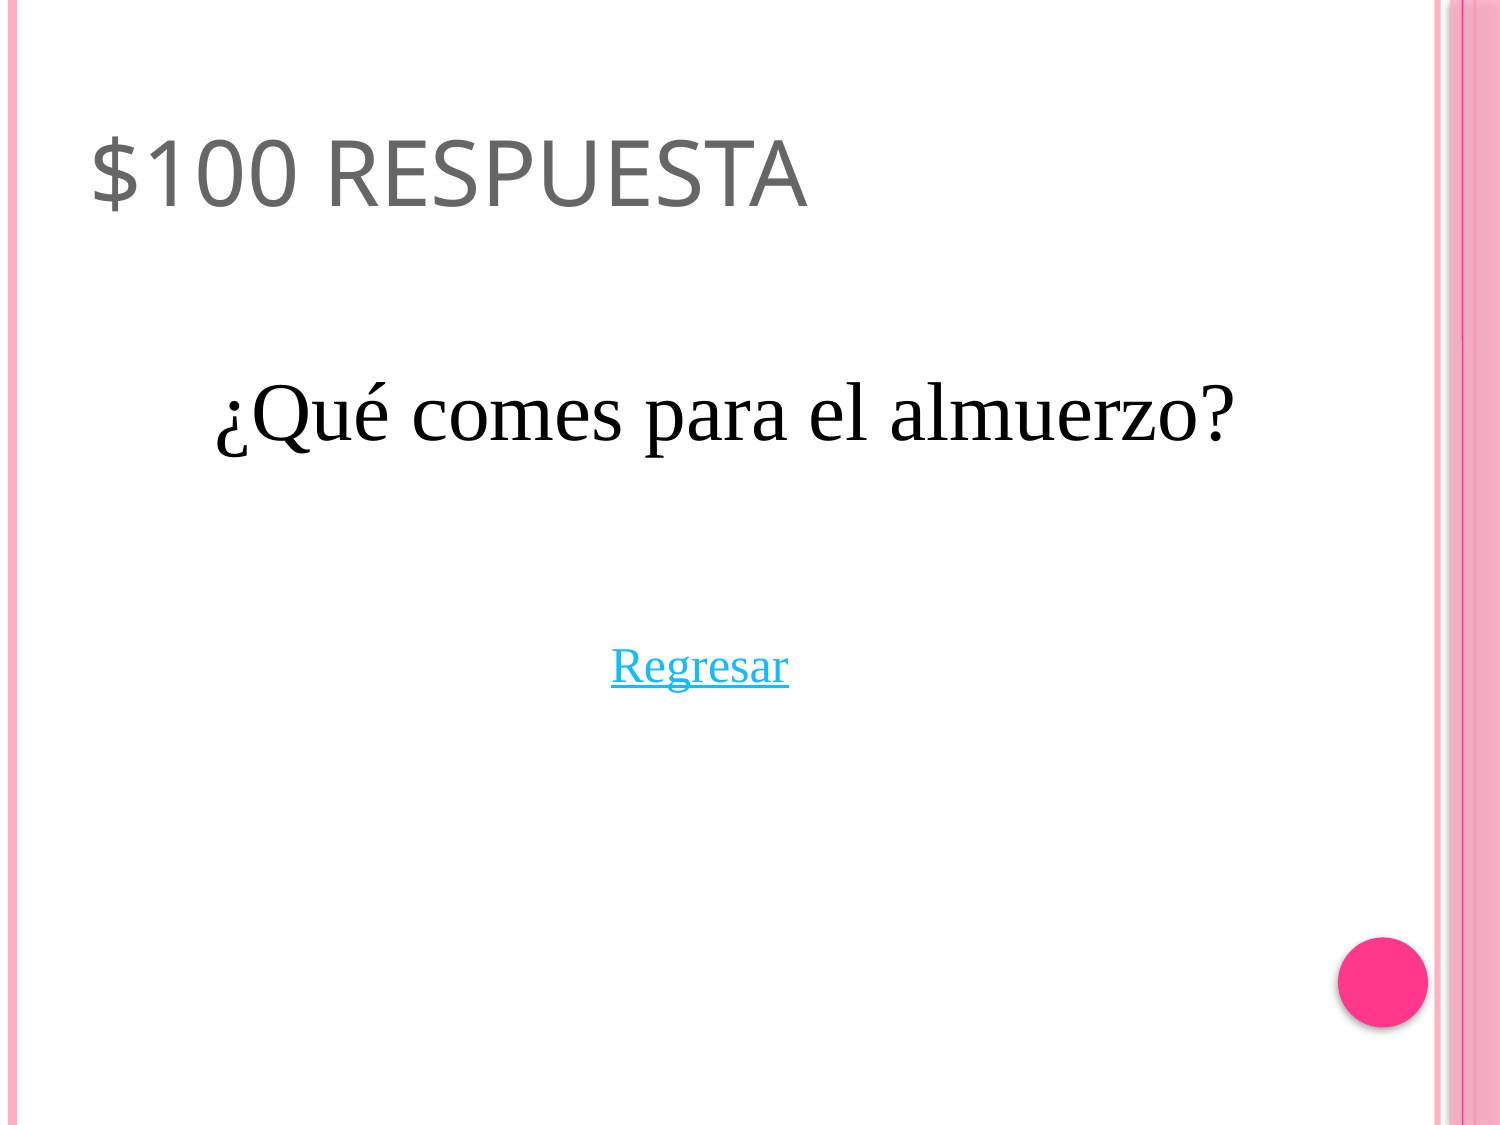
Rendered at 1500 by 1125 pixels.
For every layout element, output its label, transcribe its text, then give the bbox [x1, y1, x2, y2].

text_box ¿Qué comes para el almuerzo? [200, 350, 1288, 465]
title $100 Respuesta [75, 45, 1300, 233]
text_box Regresar [587, 624, 813, 700]
